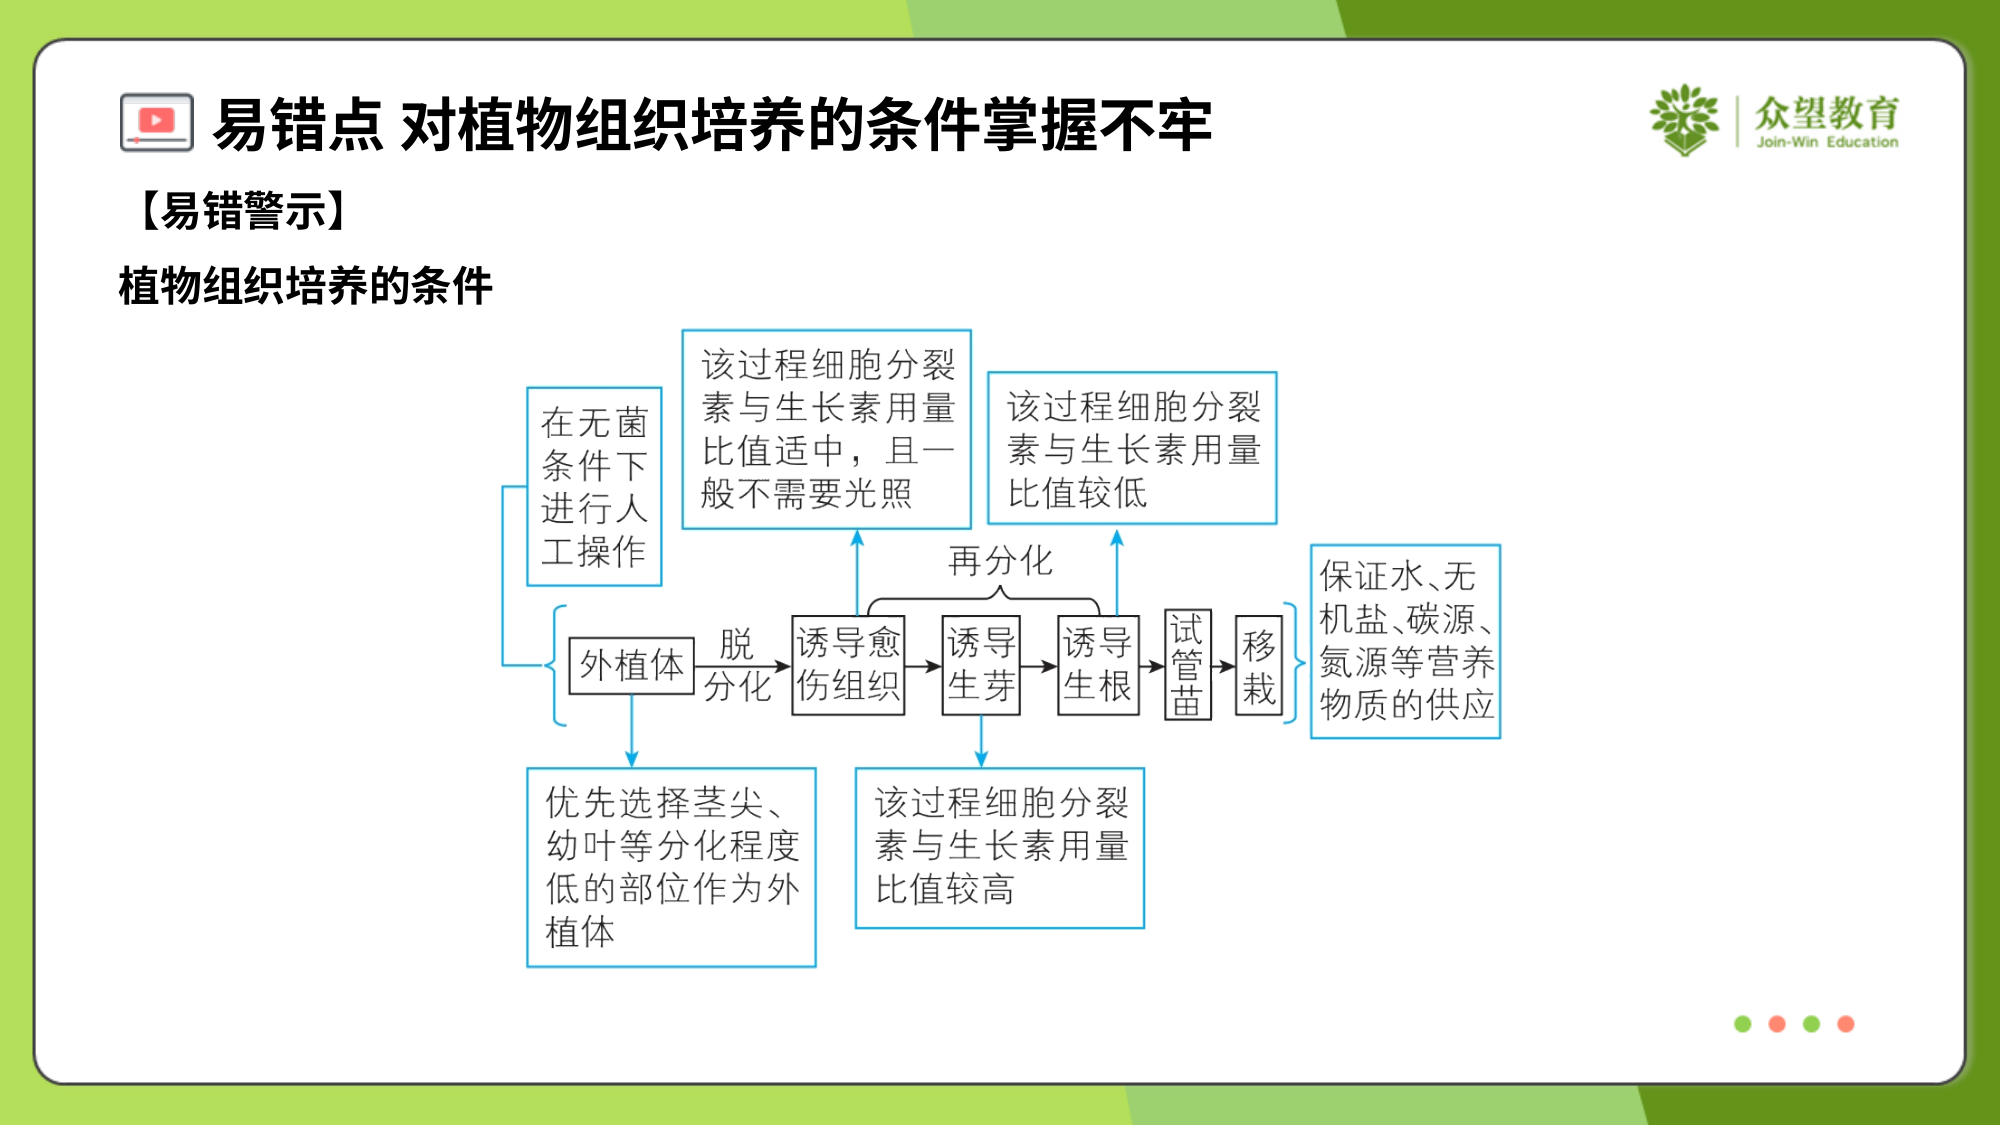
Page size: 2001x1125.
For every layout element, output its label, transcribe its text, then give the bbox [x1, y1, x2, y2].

text_box 【易错警示】 [118, 159, 1883, 227]
text_box 植物组织培养的条件 [118, 235, 1883, 303]
picture [0, 0, 2000, 1125]
